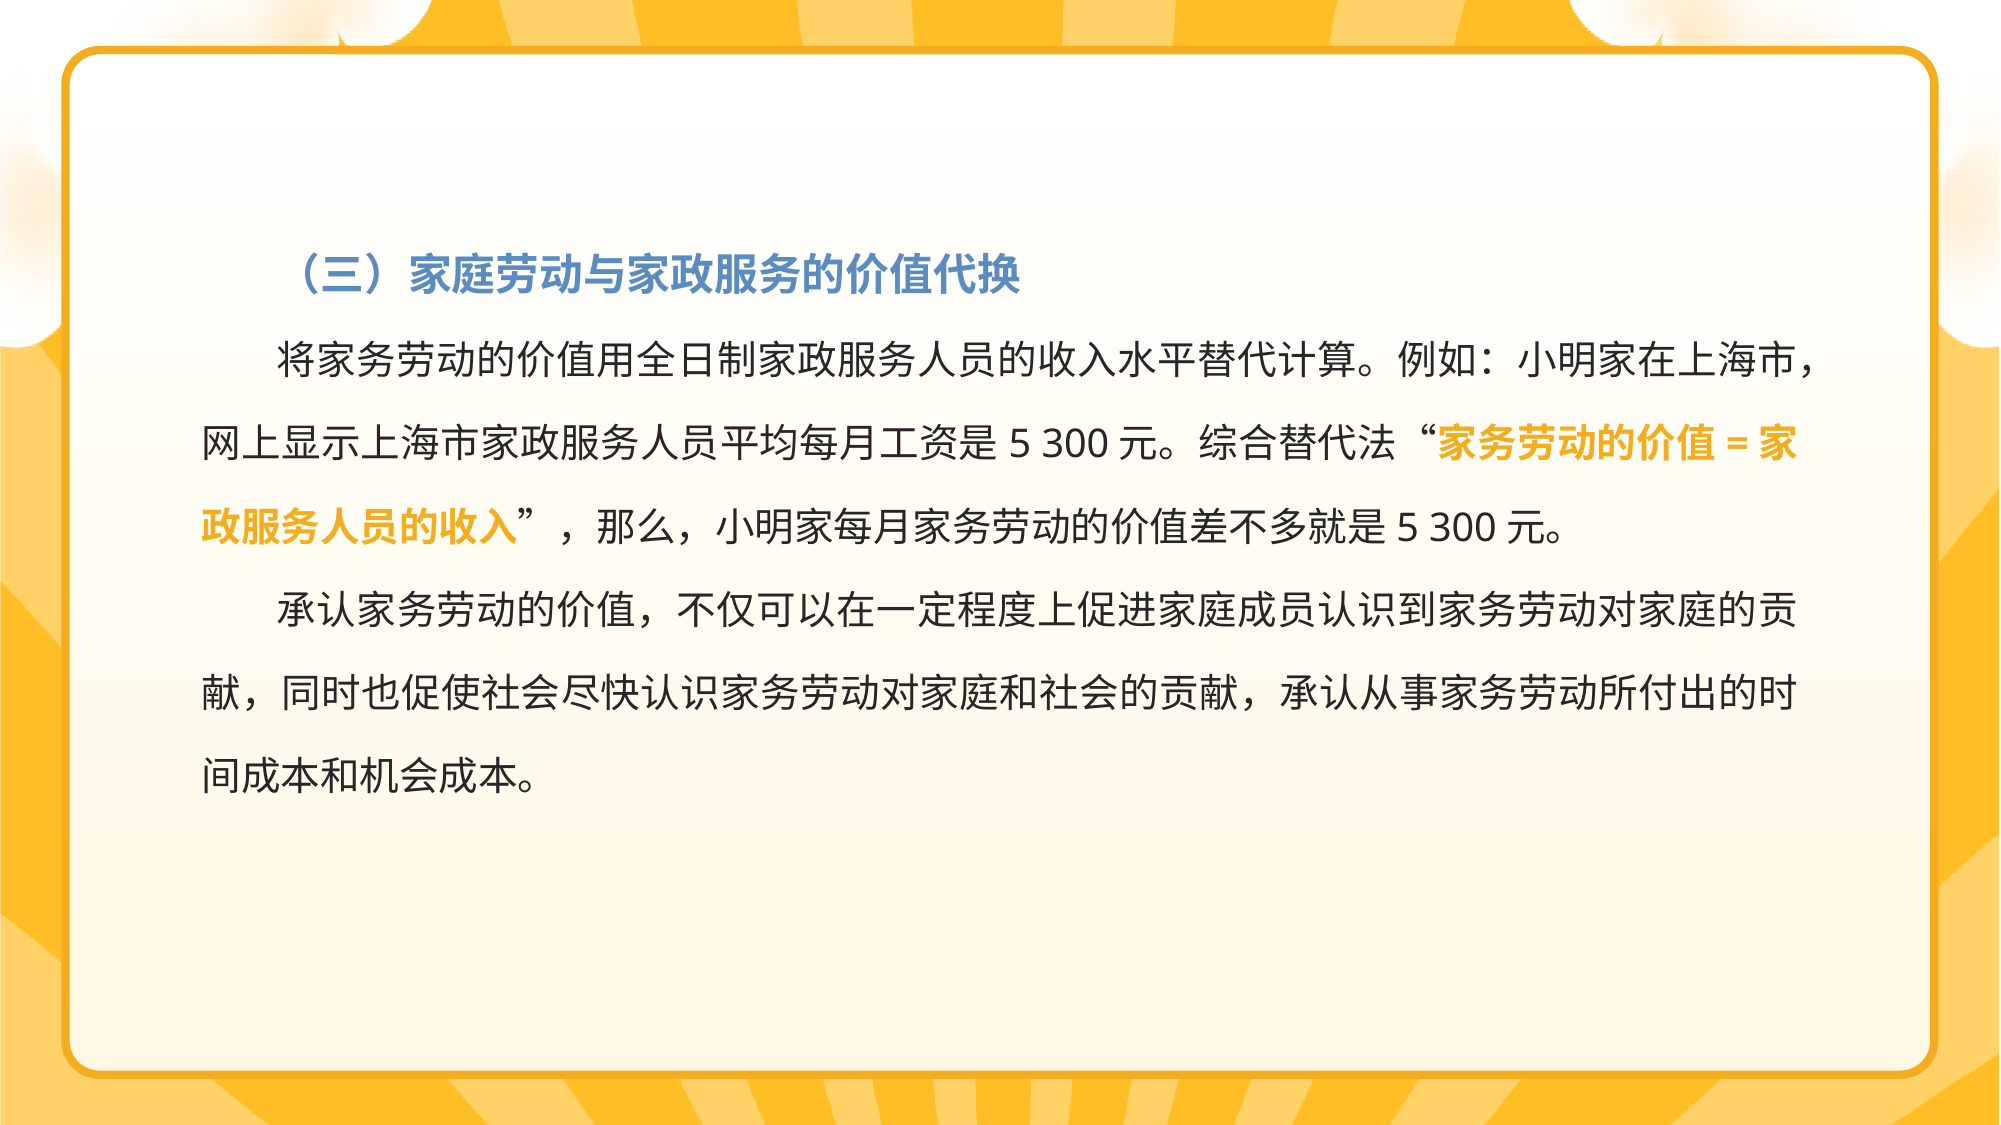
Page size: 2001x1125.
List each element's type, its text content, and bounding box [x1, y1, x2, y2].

picture [0, 0, 2000, 1125]
text_box （三）家庭劳动与家政服务的价值代换 将家务劳动的价值用全日制家政服务人员的收入水平替代计算。例如：小明家在上海市，网上显示上海市家政服务人员平均每月工资是5 300元。综合替代法“家务劳动的价值=家政服务人员的收入”，那么，小明家每月家务劳动的价值差不多就是5 300元。 承认家务劳动的价值，不仅可以在一定程度上促进家庭成员认识到家务劳动对家庭的贡献，同时也促使社会尽快认识家务劳动对家庭和社会的贡献，承认从事家务劳动所付出的时间成本和机会成本。 [187, 200, 1813, 806]
